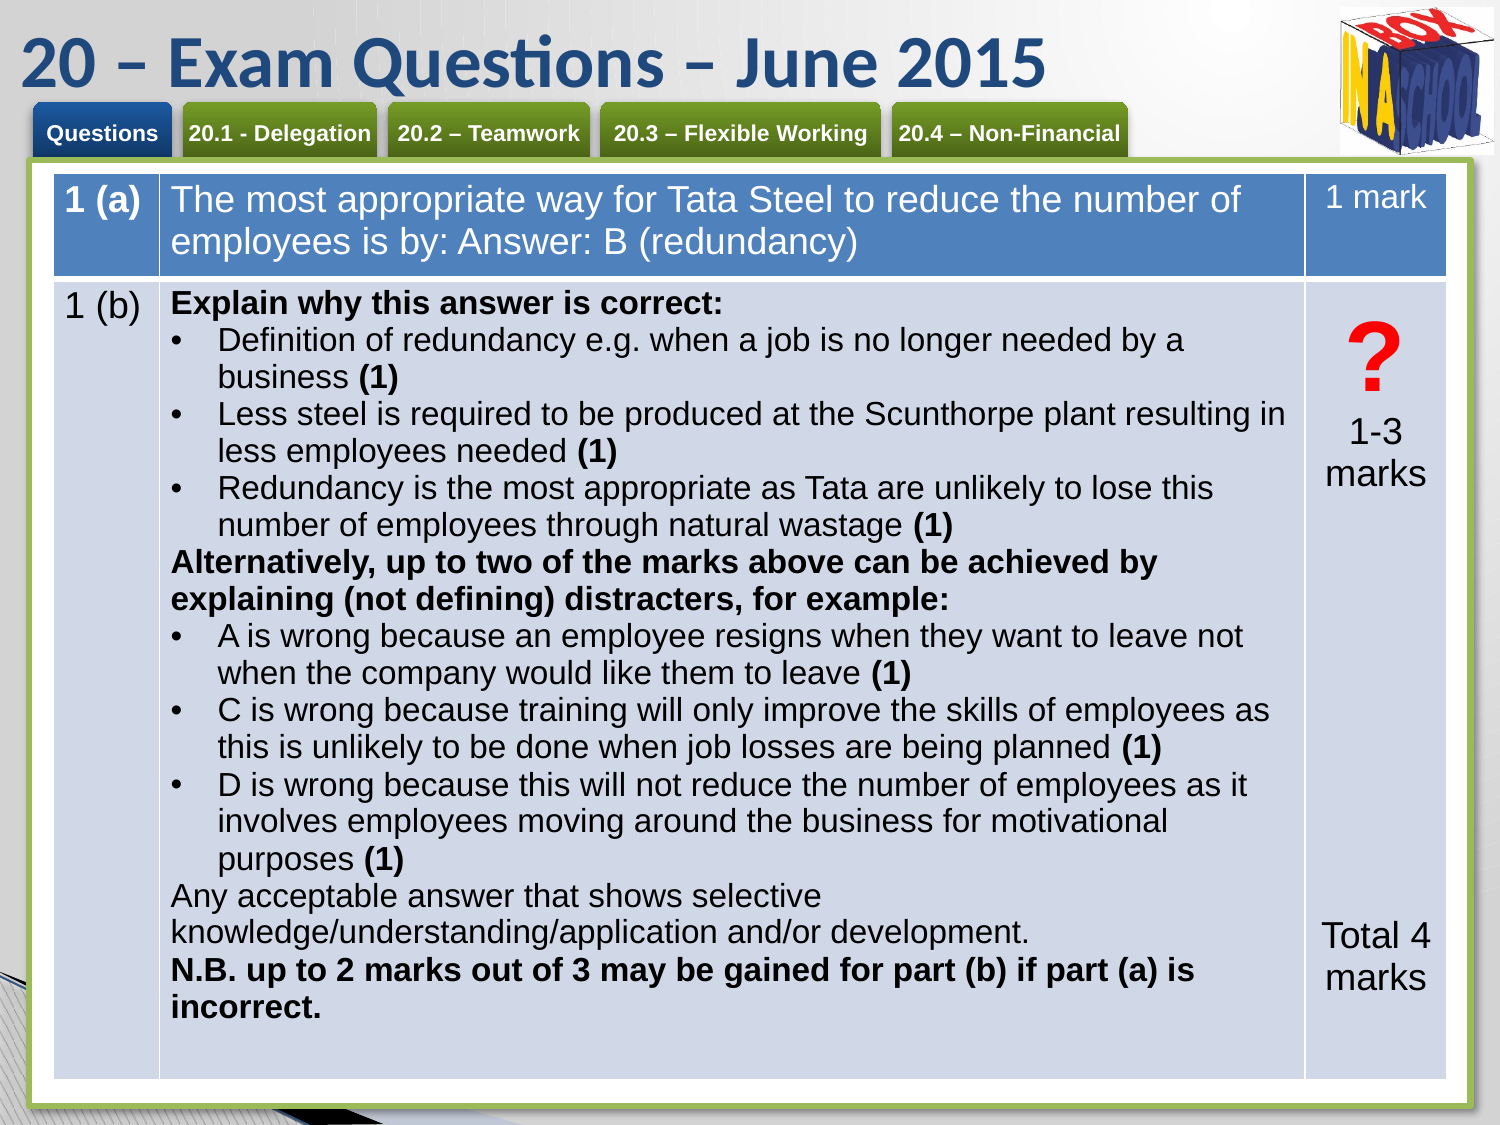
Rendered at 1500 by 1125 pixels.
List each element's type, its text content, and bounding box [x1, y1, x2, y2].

text_box ? [1329, 284, 1421, 420]
title 20 – Exam Questions – June 2015 [5, 7, 1276, 109]
table_cell 1 (b) [54, 282, 159, 1079]
picture [1340, 7, 1495, 155]
table_header 1 (a) [54, 174, 159, 276]
table_header 1 mark [1306, 174, 1446, 276]
table_cell Explain why this answer is correct: Definition of redundancy e.g. when a job is no longer needed by a business (1) Less steel is required to be produced at the Scunthorpe plant resulting in less employees needed (1) Redundancy is the most appropriate as Tata are unlikely to lose this number of employees through natural wastage (1) Alternatively, up to two of the marks above can be achieved by explaining (not defining) distracters, for example: A is wrong because an employee resigns when they want to leave not when the company would like them to leave (1) C is wrong because training will only improve the skills of employees as this is unlikely to be done when job losses are being planned (1) D is wrong because this will not reduce the number of employees as it involves employees moving around the business for motivational purposes (1) Any acceptable answer that shows selective knowledge/understanding/application and/or development. N.B. up to 2 marks out of 3 may be gained for part (b) if part (a) is incorrect. [160, 282, 1304, 1079]
picture [281, 1114, 303, 1125]
table_header The most appropriate way for Tata Steel to reduce the number of employees is by: Answer: B (redundancy) [160, 174, 1304, 276]
table_cell 1-3 marks Total 4 marks [1306, 282, 1446, 1079]
